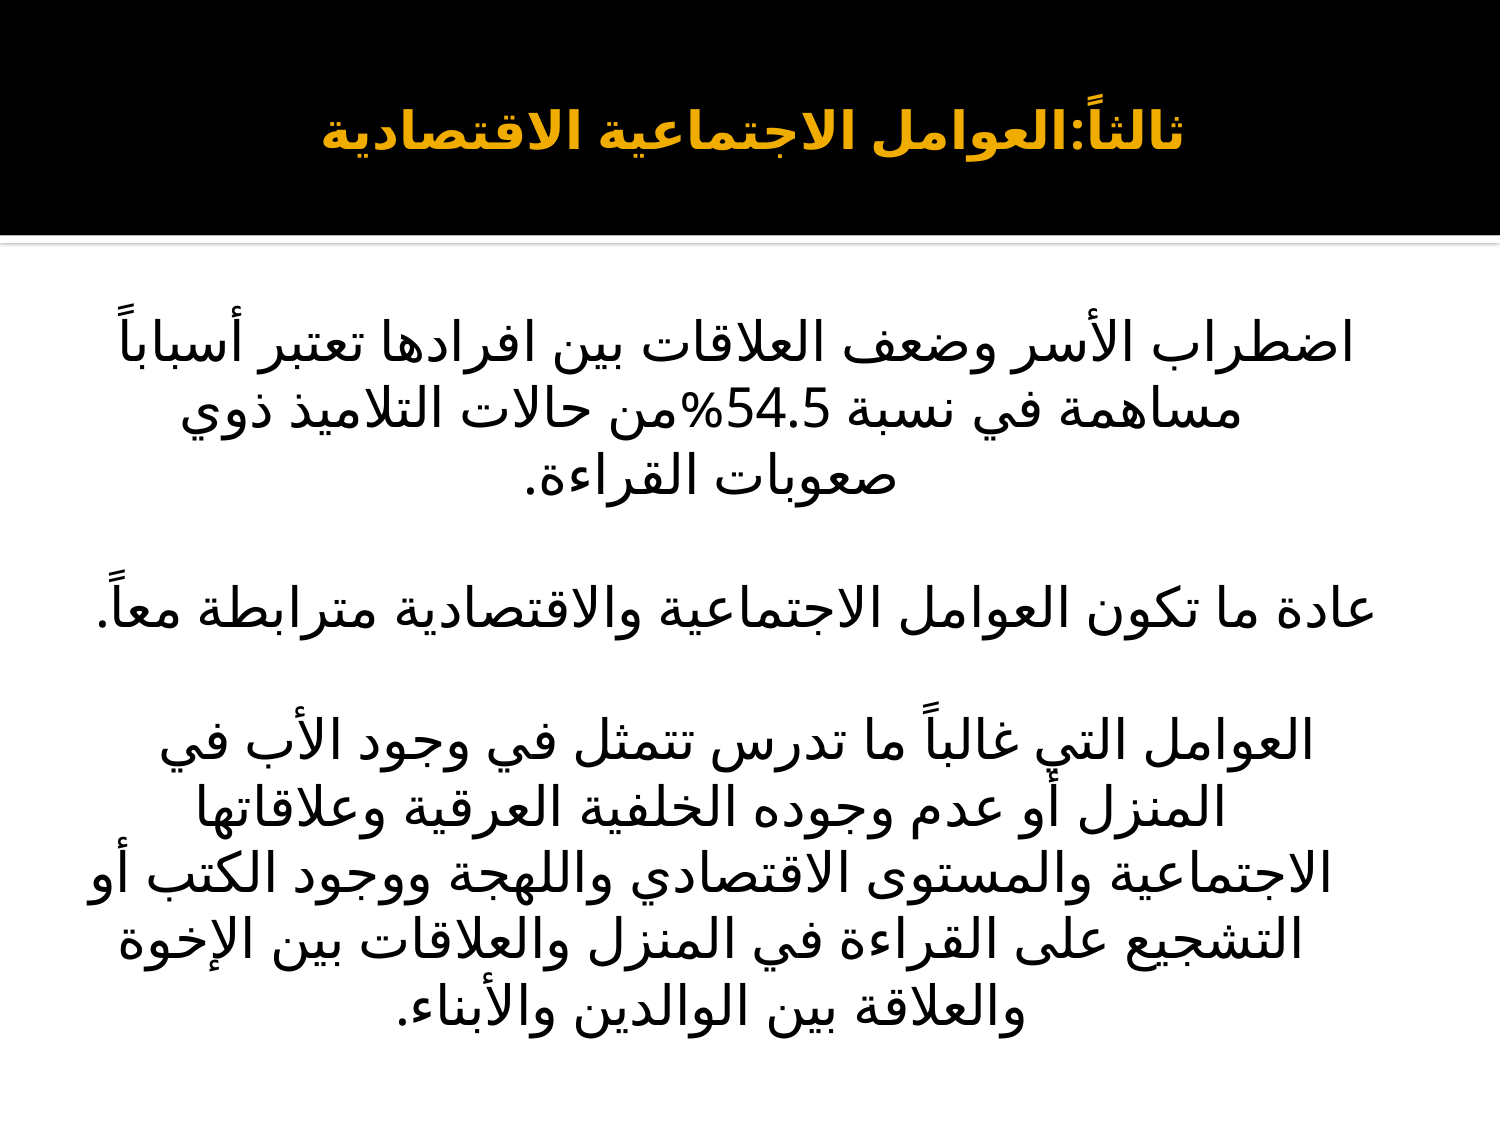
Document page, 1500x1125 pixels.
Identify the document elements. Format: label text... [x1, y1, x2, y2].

list اضطراب الأسر وضعف العلاقات بين افرادها تعتبر أسباباً مساهمة في نسبة 54.5%من حالات التلاميذ ذوي صعوبات القراءة. عادة ما تكون العوامل الاجتماعية والاقتصادية مترابطة معاً. العوامل التي غالباً ما تدرس تتمثل في وجود الأب في المنزل أو عدم وجوده الخلفية العرقية وعلاقاتها الاجتماعية والمستوى الاقتصادي واللهجة ووجود الكتب أو التشجيع على القراءة في المنزل والعلاقات بين الإخوة والعلاقة بين الوالدين والأبناء. [75, 291, 1425, 1050]
title ثالثاً:العوامل الاجتماعية الاقتصادية [75, 25, 1425, 231]
